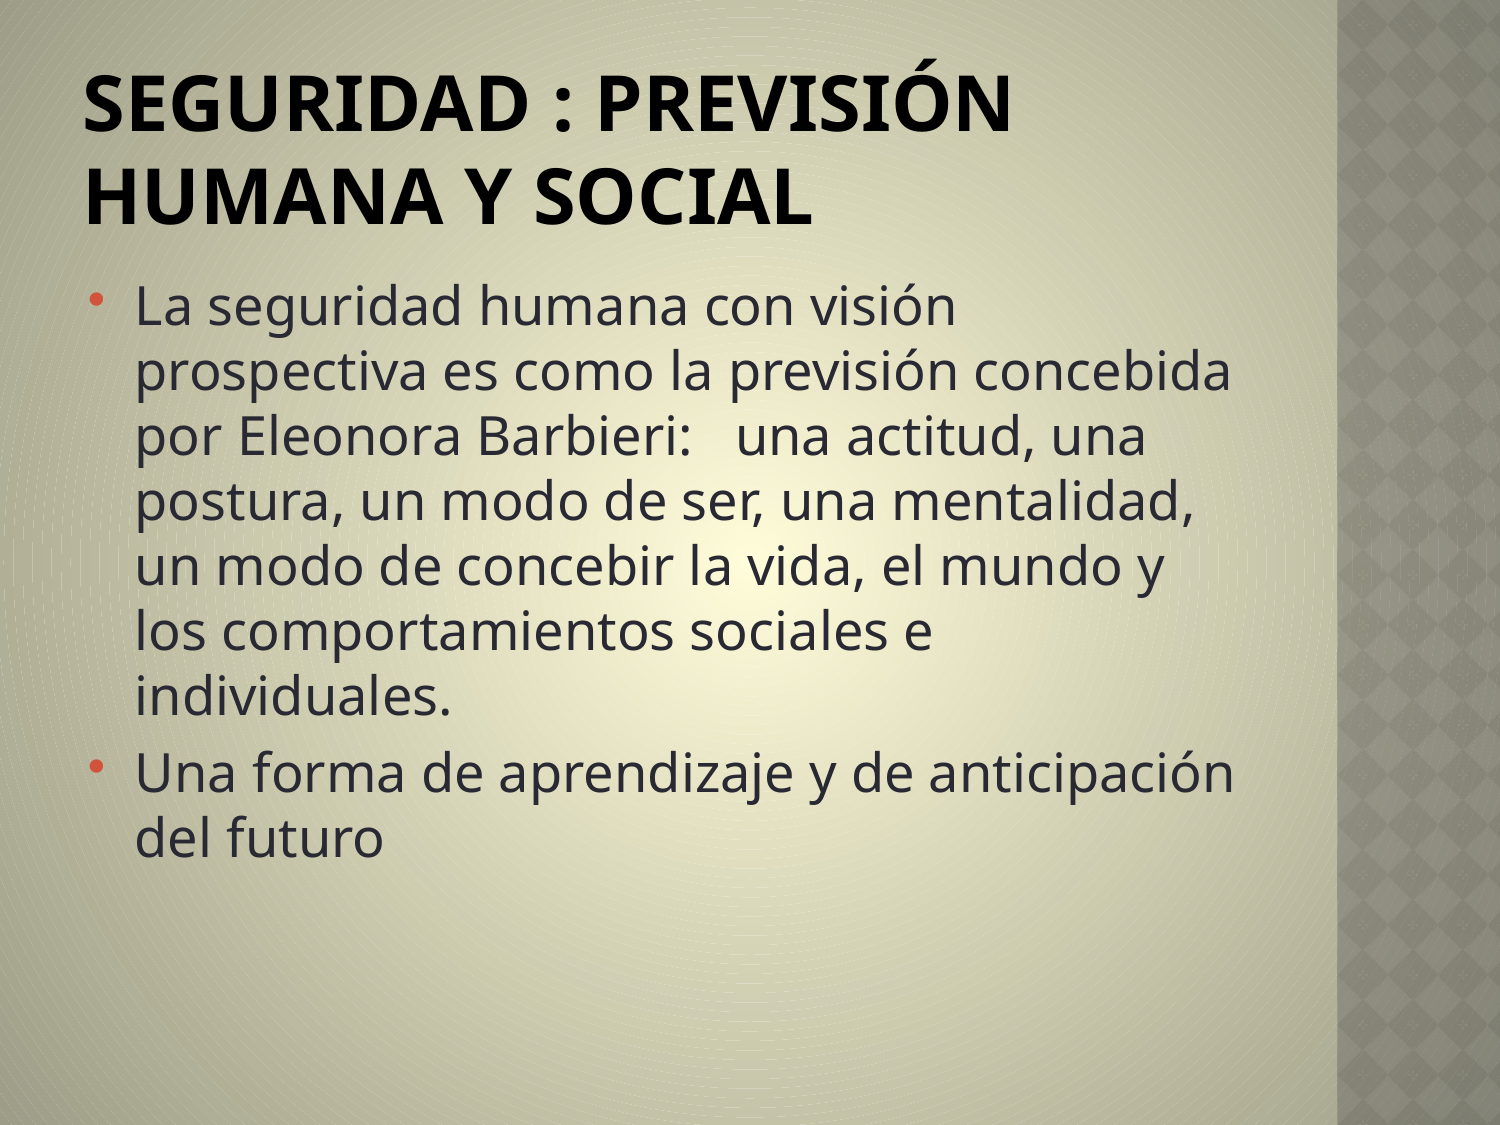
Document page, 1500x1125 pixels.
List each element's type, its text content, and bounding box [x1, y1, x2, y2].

title SEGURIDAD : PREVISIÓN HUMANA Y SOCIAL [75, 52, 1263, 240]
list La seguridad humana con visión prospectiva es como la previsión concebida por Eleonora Barbieri: una actitud, una postura, un modo de ser, una mentalidad, un modo de concebir la vida, el mundo y los comportamientos sociales e individuales. Una forma de aprendizaje y de anticipación del futuro [75, 264, 1263, 1059]
